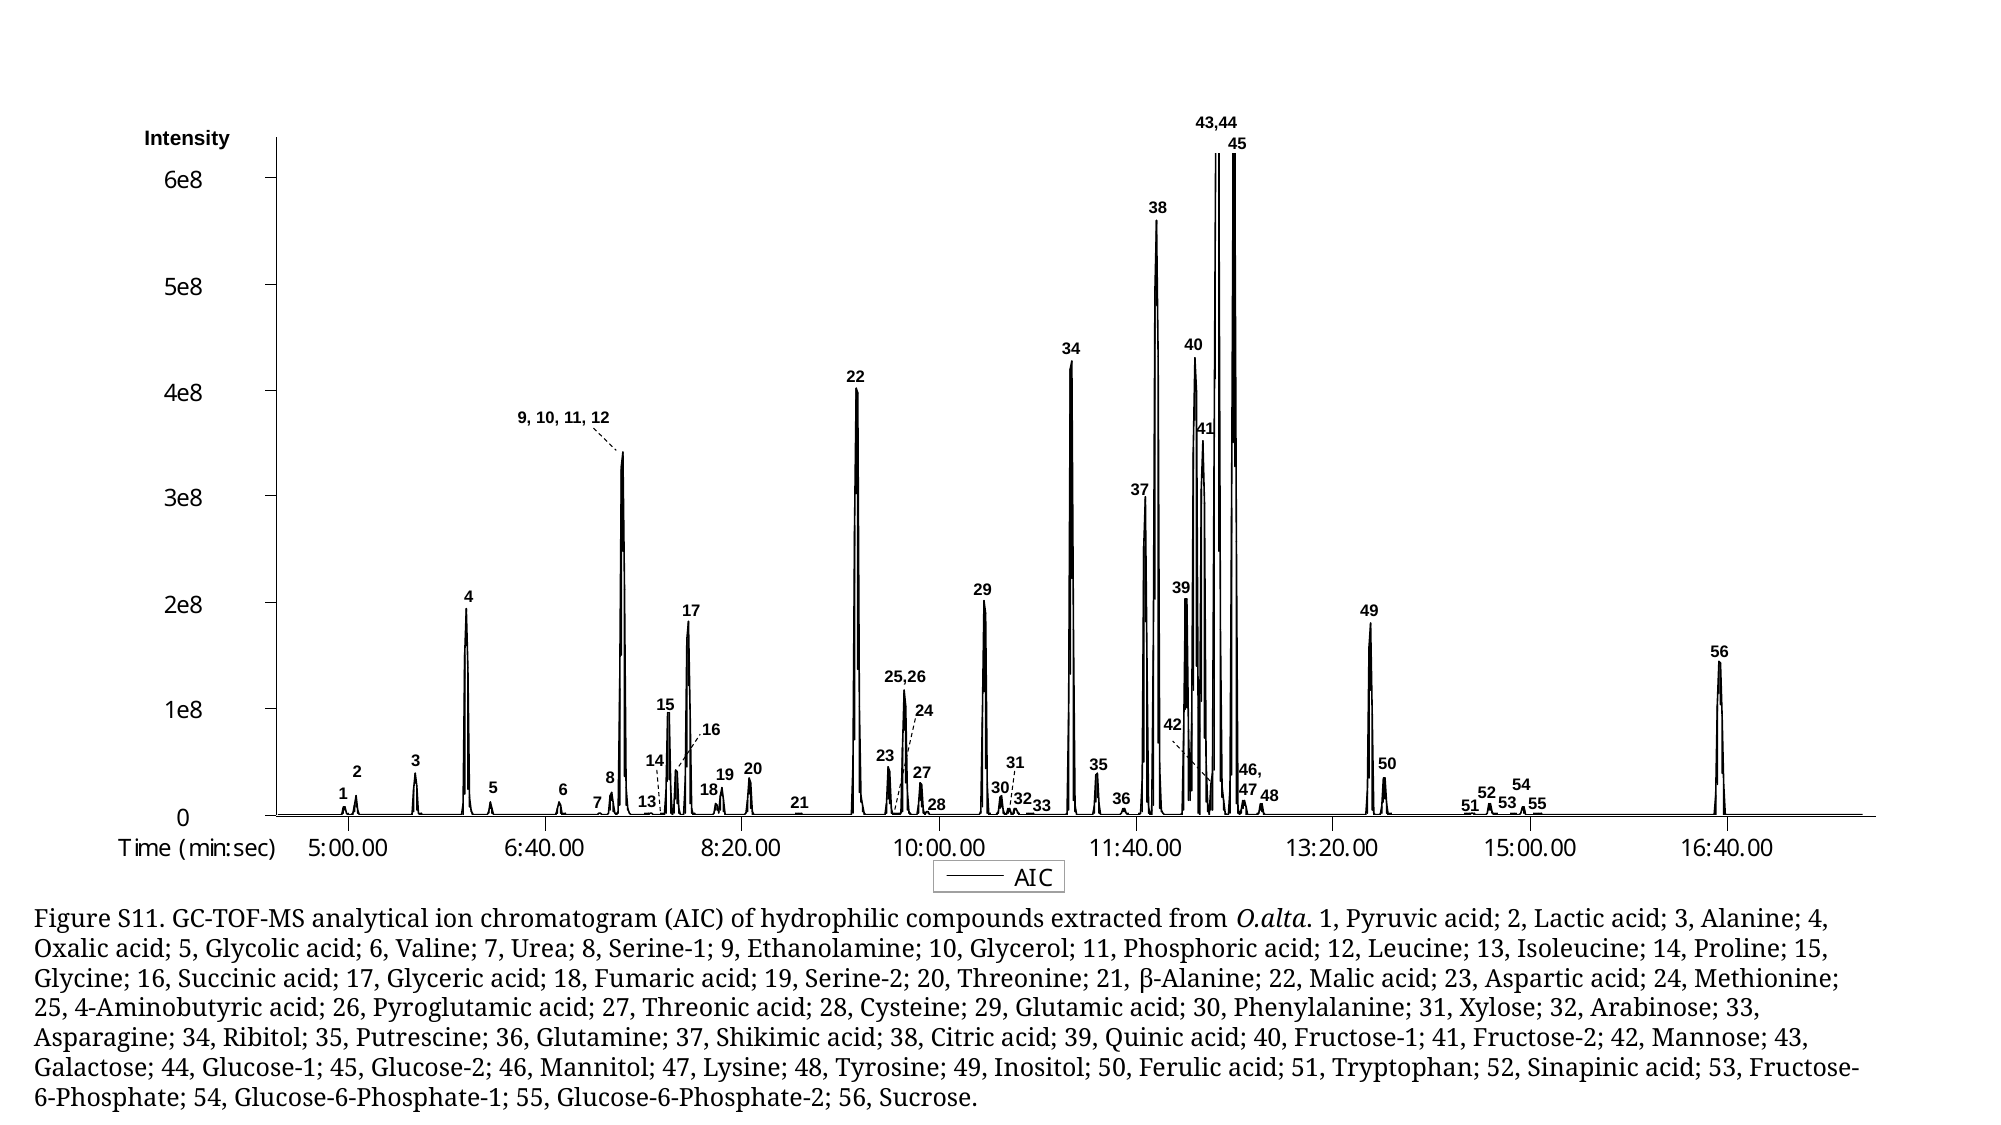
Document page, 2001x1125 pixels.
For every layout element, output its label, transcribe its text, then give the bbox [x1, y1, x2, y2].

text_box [90, 104, 1910, 895]
text_box Figure S11. GC-TOF-MS analytical ion chromatogram (AIC) of hydrophilic compounds extracted from O.alta. 1, Pyruvic acid; 2, Lactic acid; 3, Alanine; 4, Oxalic acid; 5, Glycolic acid; 6, Valine; 7, Urea; 8, Serine-1; 9, Ethanolamine; 10, Glycerol; 11, Phosphoric acid; 12, Leucine; 13, Isoleucine; 14, Proline; 15, Glycine; 16, Succinic acid; 17, Glyceric acid; 18, Fumaric acid; 19, Serine-2; 20, Threonine; 21, β-Alanine; 22, Malic acid; 23, Aspartic acid; 24, Methionine; 25, 4-Aminobutyric acid; 26, Pyroglutamic acid; 27, Threonic acid; 28, Cysteine; 29, Glutamic acid; 30, Phenylalanine; 31, Xylose; 32, Arabinose; 33, Asparagine; 34, Ribitol; 35, Putrescine; 36, Glutamine; 37, Shikimic acid; 38, Citric acid; 39, Quinic acid; 40, Fructose-1; 41, Fructose-2; 42, Mannose; 43, Galactose; 44, Glucose-1; 45, Glucose-2; 46, Mannitol; 47, Lysine; 48, Tyrosine; 49, Inositol; 50, Ferulic acid; 51, Tryptophan; 52, Sinapinic acid; 53, Fructose-6-Phosphate; 54, Glucose-6-Phosphate-1; 55, Glucose-6-Phosphate-2; 56, Sucrose. [19, 894, 1887, 1120]
